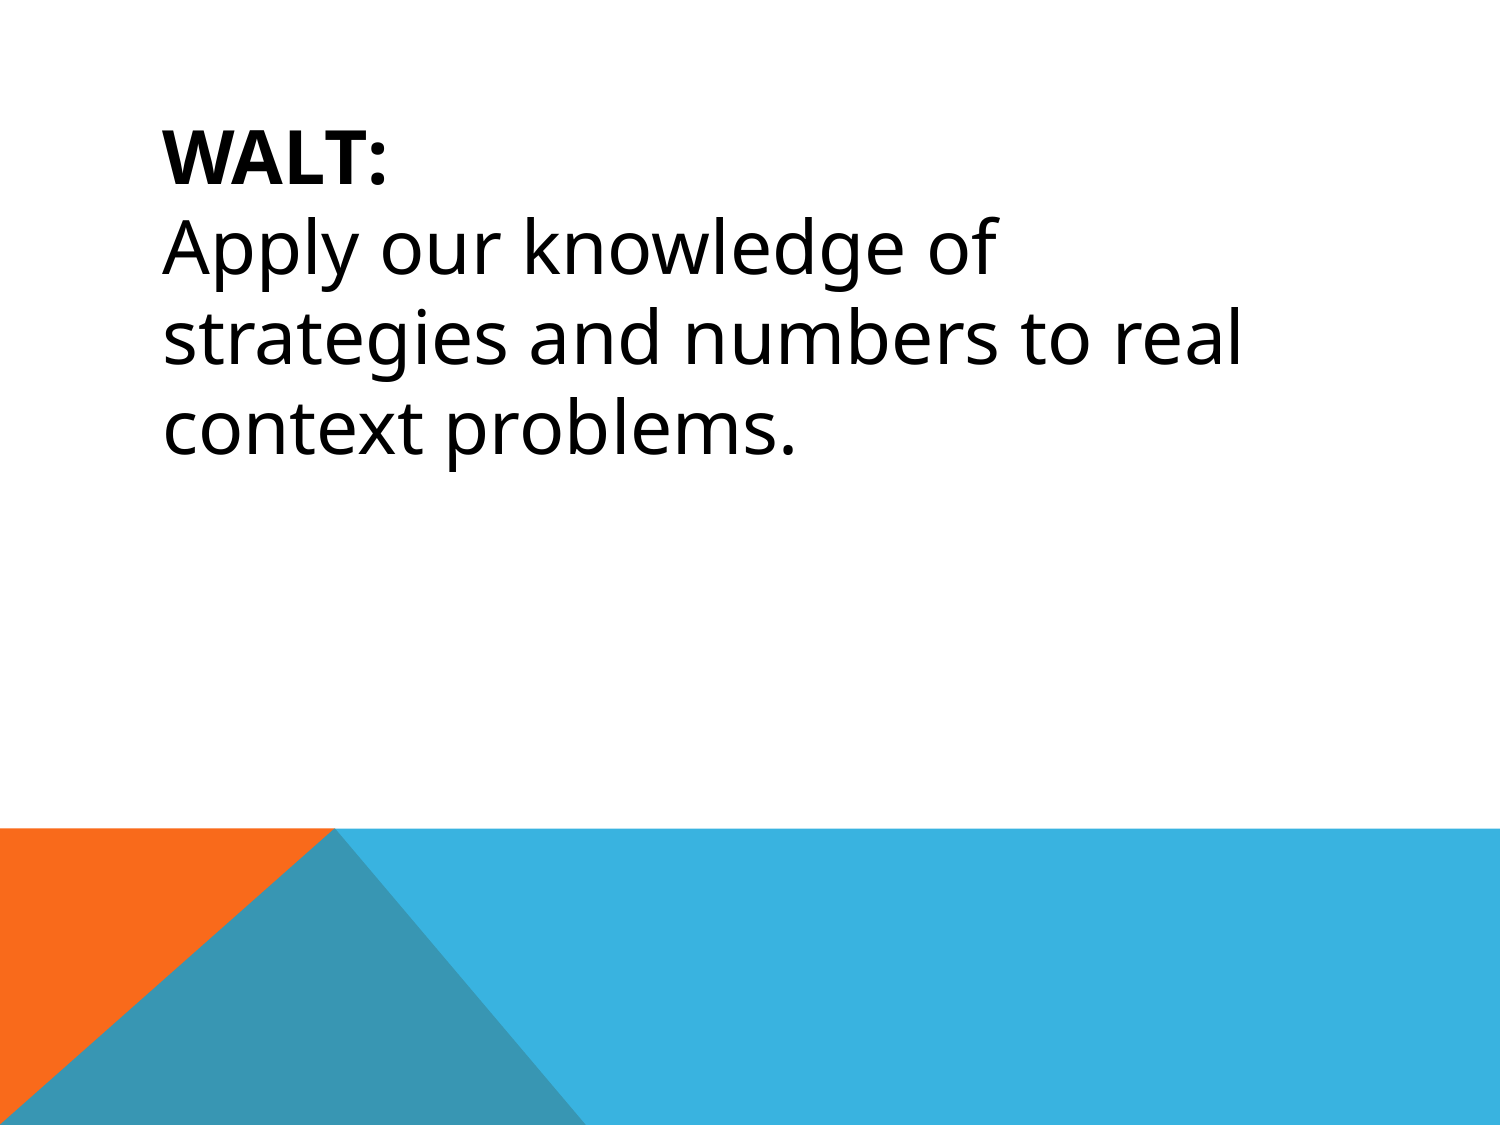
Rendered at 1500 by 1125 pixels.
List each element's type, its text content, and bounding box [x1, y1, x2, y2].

text_box WALT: Apply our knowledge of strategies and numbers to real context problems. [147, 101, 1365, 477]
